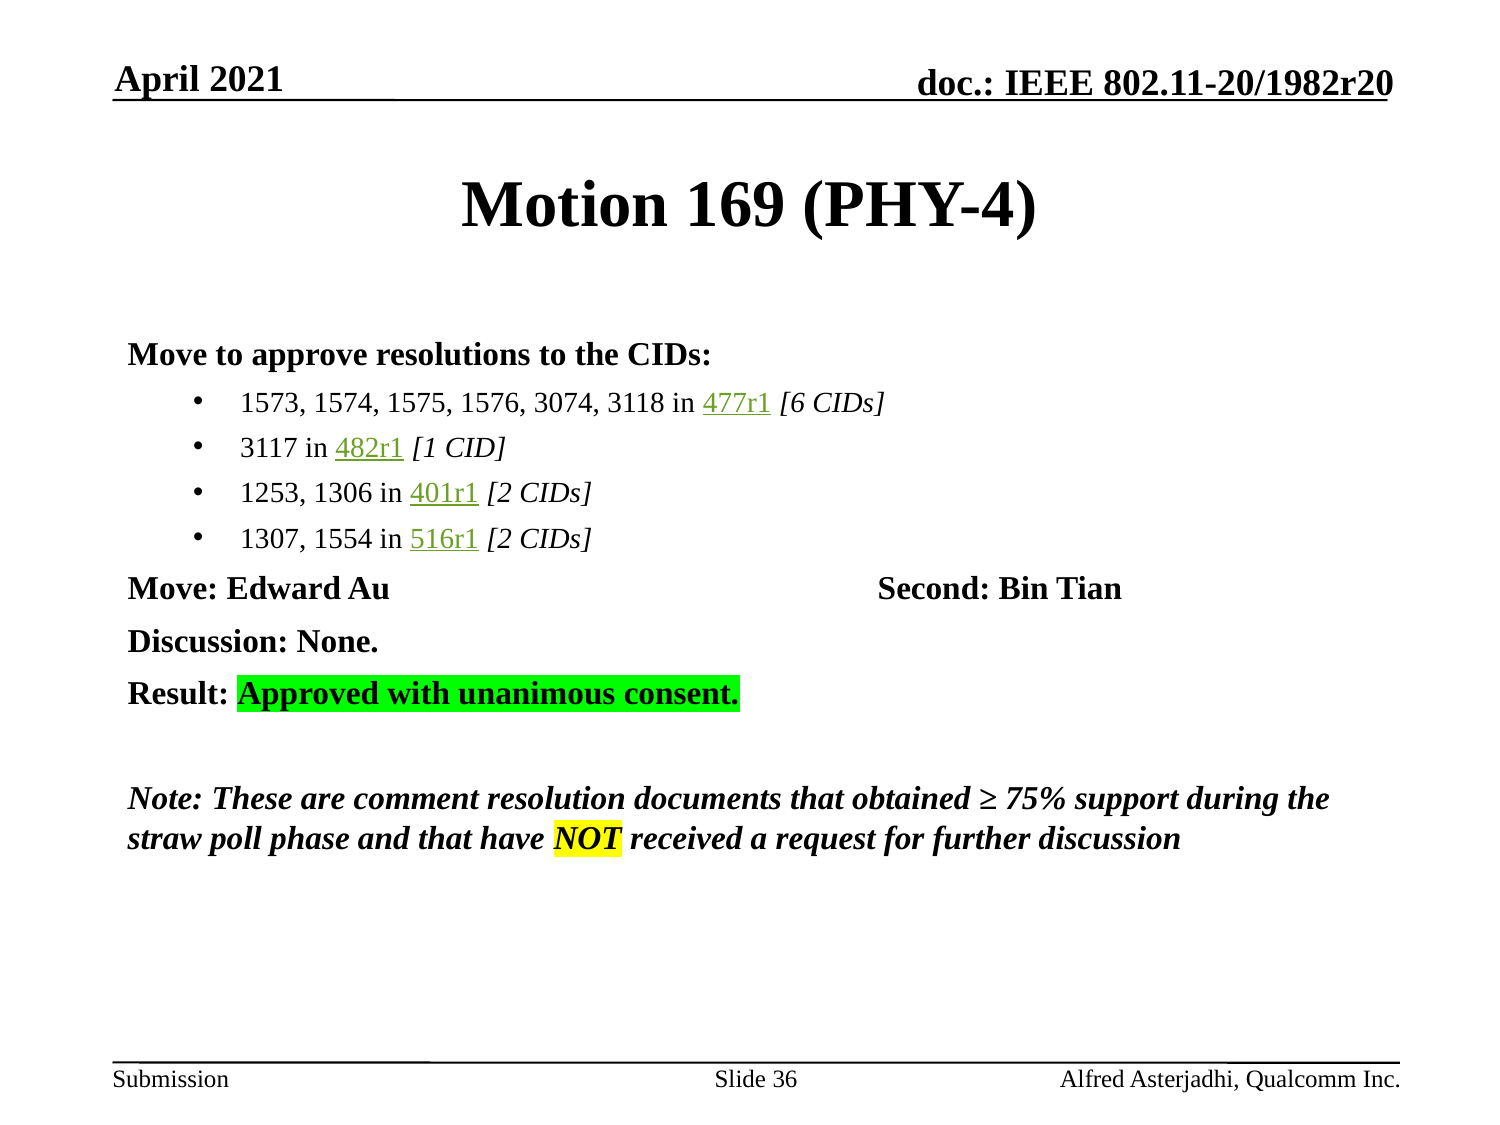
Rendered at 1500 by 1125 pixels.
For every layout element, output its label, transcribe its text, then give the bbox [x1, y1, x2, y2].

footer Alfred Asterjadhi, Qualcomm Inc. [878, 1061, 1402, 1093]
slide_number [114, 54, 423, 100]
slide_number Slide 36 [712, 1061, 800, 1123]
title Motion 169 (PHY-4) [112, 112, 1388, 288]
list Move to approve resolutions to the CIDs: 1573, 1574, 1575, 1576, 3074, 3118 in 477r1 [6 CIDs] 3117 in 482r1 [1 CID] 1253, 1306 in 401r1 [2 CIDs] 1307, 1554 in 516r1 [2 CIDs] Move: Edward Au Second: Bin Tian Discussion: None. Result: Approved with unanimous consent. Note: These are comment resolution documents that obtained ≥ 75% support during the straw poll phase and that have NOT received a request for further discussion [112, 324, 1388, 1000]
